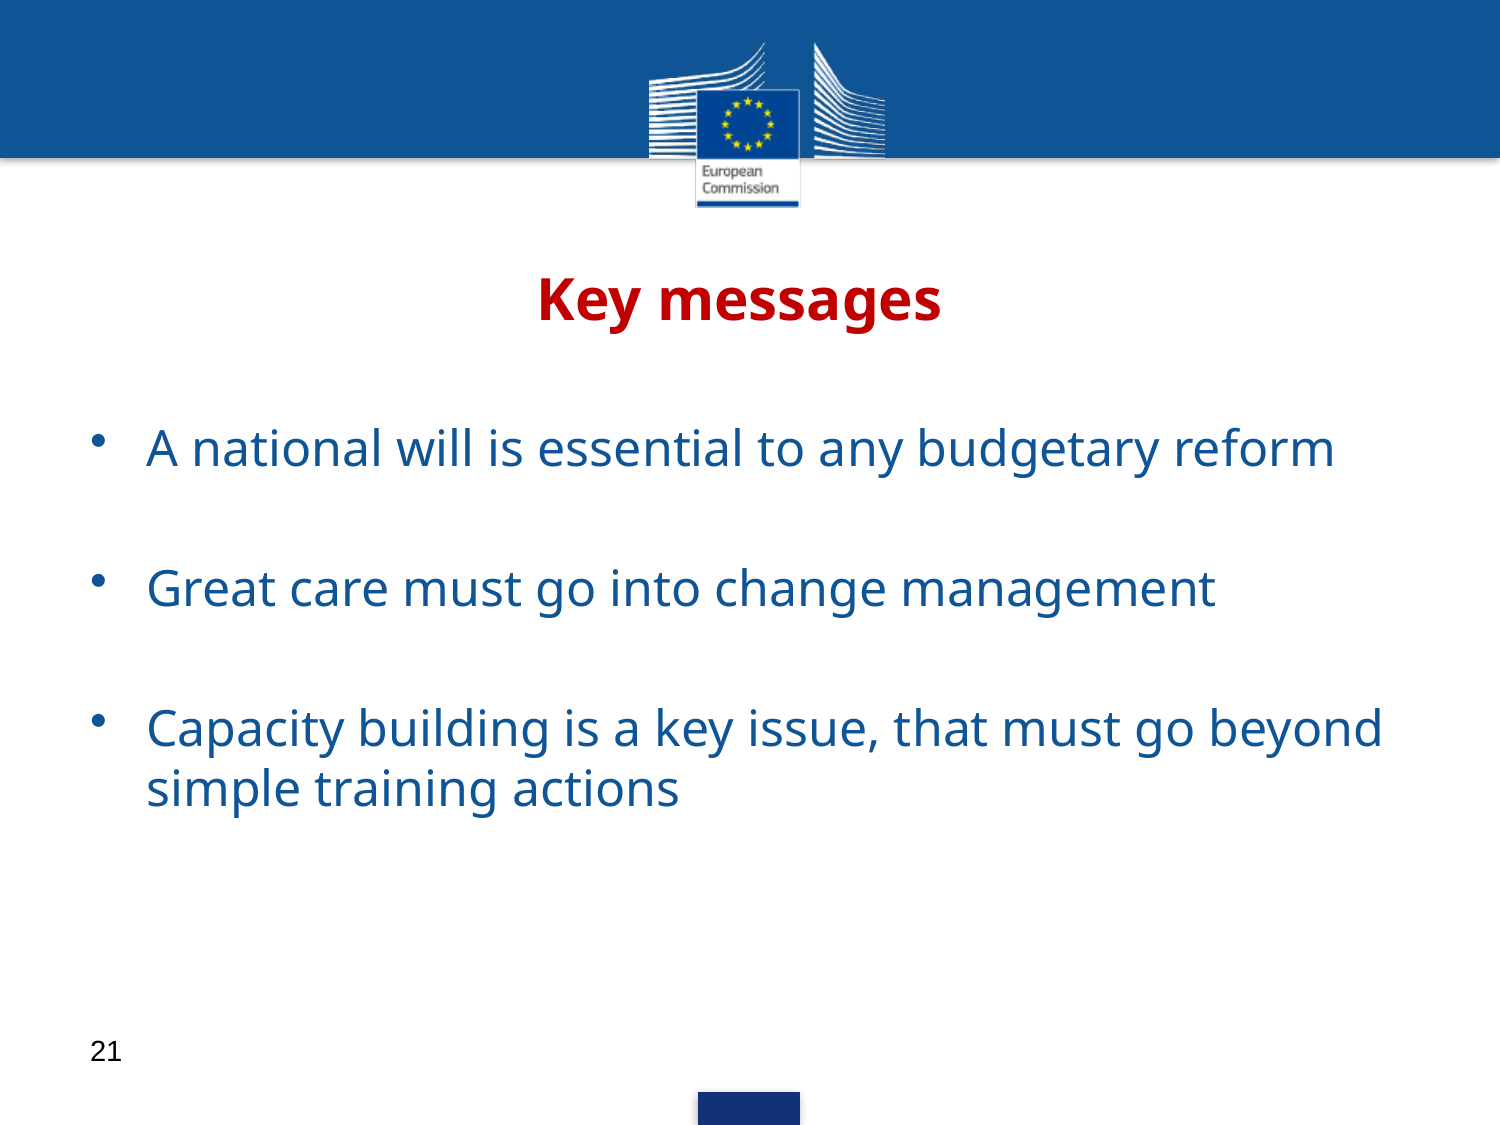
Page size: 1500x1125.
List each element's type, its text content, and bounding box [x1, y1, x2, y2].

list A national will is essential to any budgetary reform Great care must go into change management Capacity building is a key issue, that must go beyond simple training actions [75, 408, 1425, 988]
title Key messages [64, 219, 1415, 374]
slide_number 21 [74, 1024, 426, 1103]
picture [649, 42, 885, 208]
